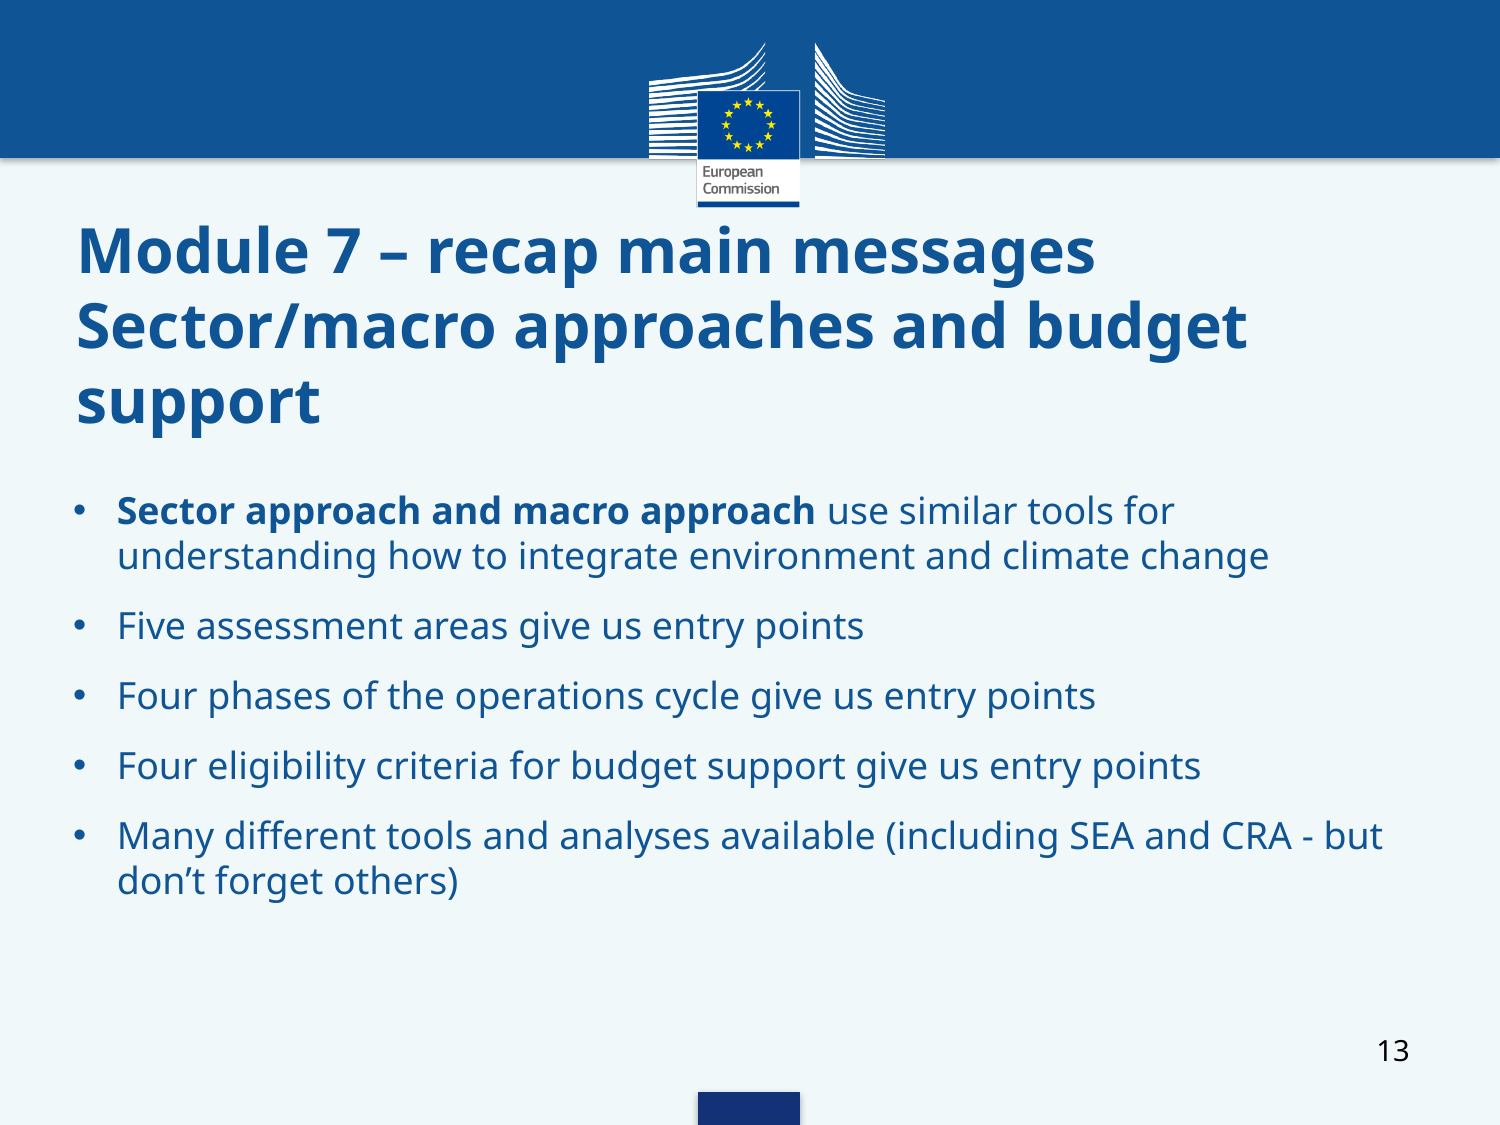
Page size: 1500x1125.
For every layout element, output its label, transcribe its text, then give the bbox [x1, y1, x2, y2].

picture [649, 42, 885, 203]
text_box Sector approach and macro approach use similar tools for understanding how to integrate environment and climate change Five assessment areas give us entry points Four phases of the operations cycle give us entry points Four eligibility criteria for budget support give us entry points Many different tools and analyses available (including SEA and CRA - but don’t forget others) [0, 479, 1400, 910]
title Module 7 – recap main messages Sector/macro approaches and budget support [61, 203, 1412, 444]
slide_number 13 [1074, 1024, 1426, 1103]
